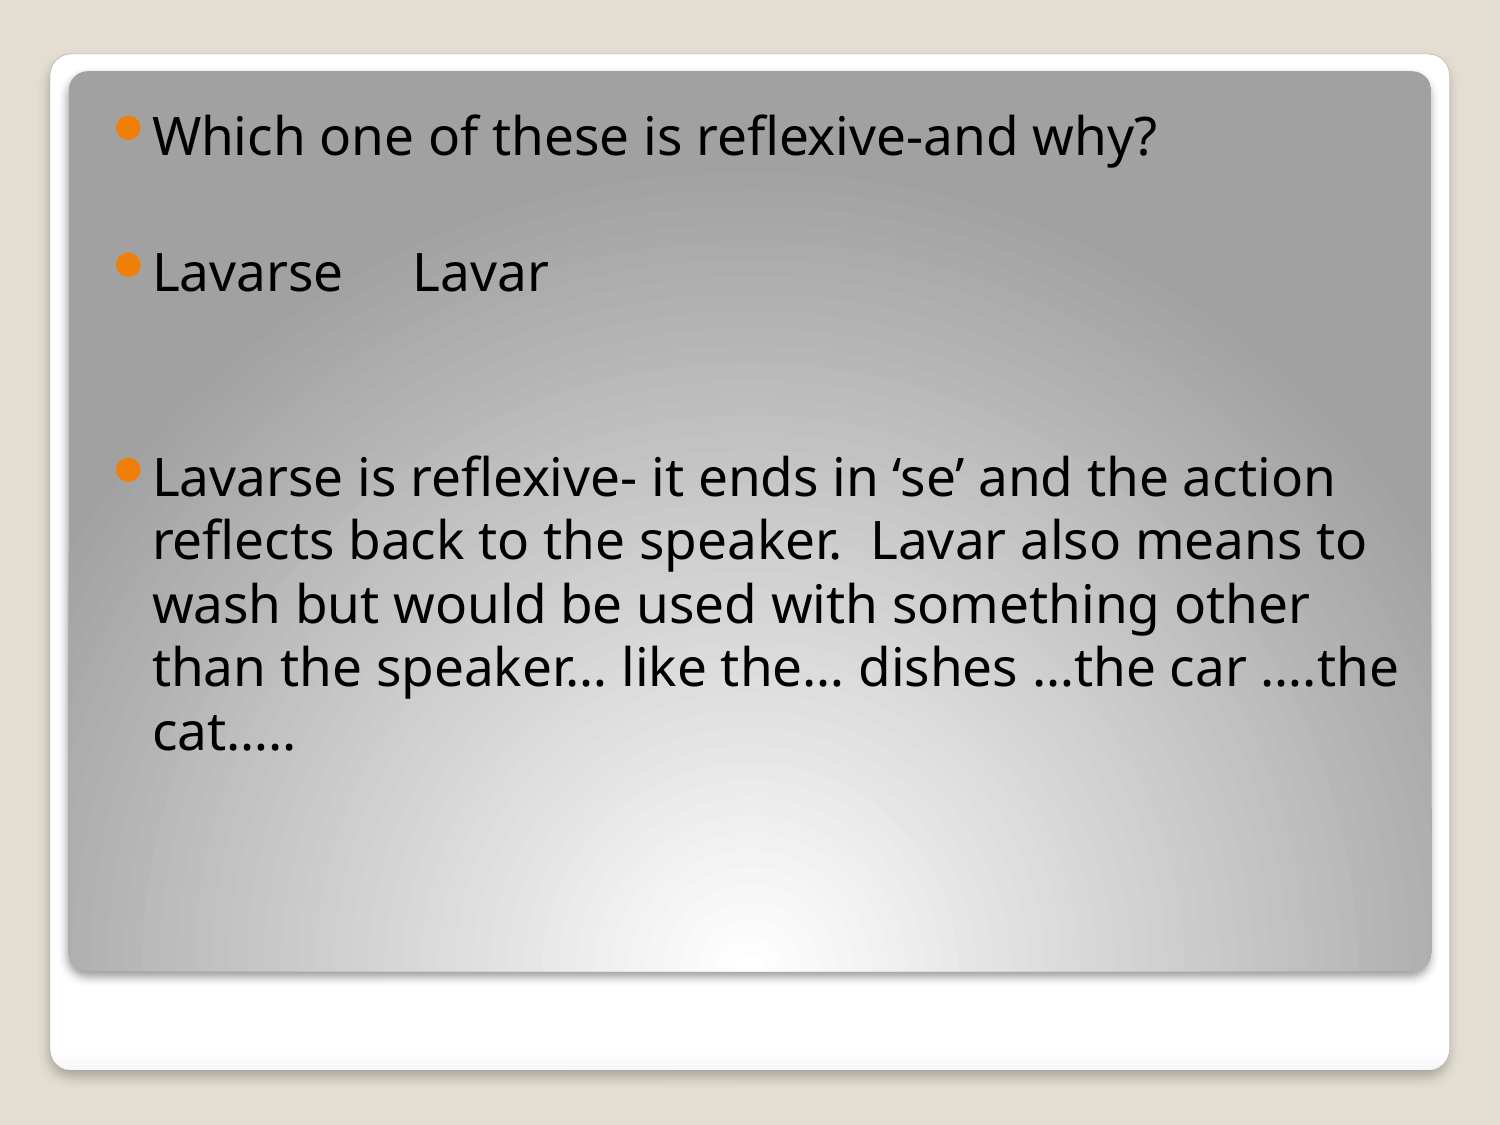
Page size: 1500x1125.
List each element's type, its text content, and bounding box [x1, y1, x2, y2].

list Which one of these is reflexive-and why? Lavarse Lavar Lavarse is reflexive- it ends in ‘se’ and the action reflects back to the speaker. Lavar also means to wash but would be used with something other than the speaker… like the… dishes …the car ….the cat….. [82, 86, 1425, 774]
